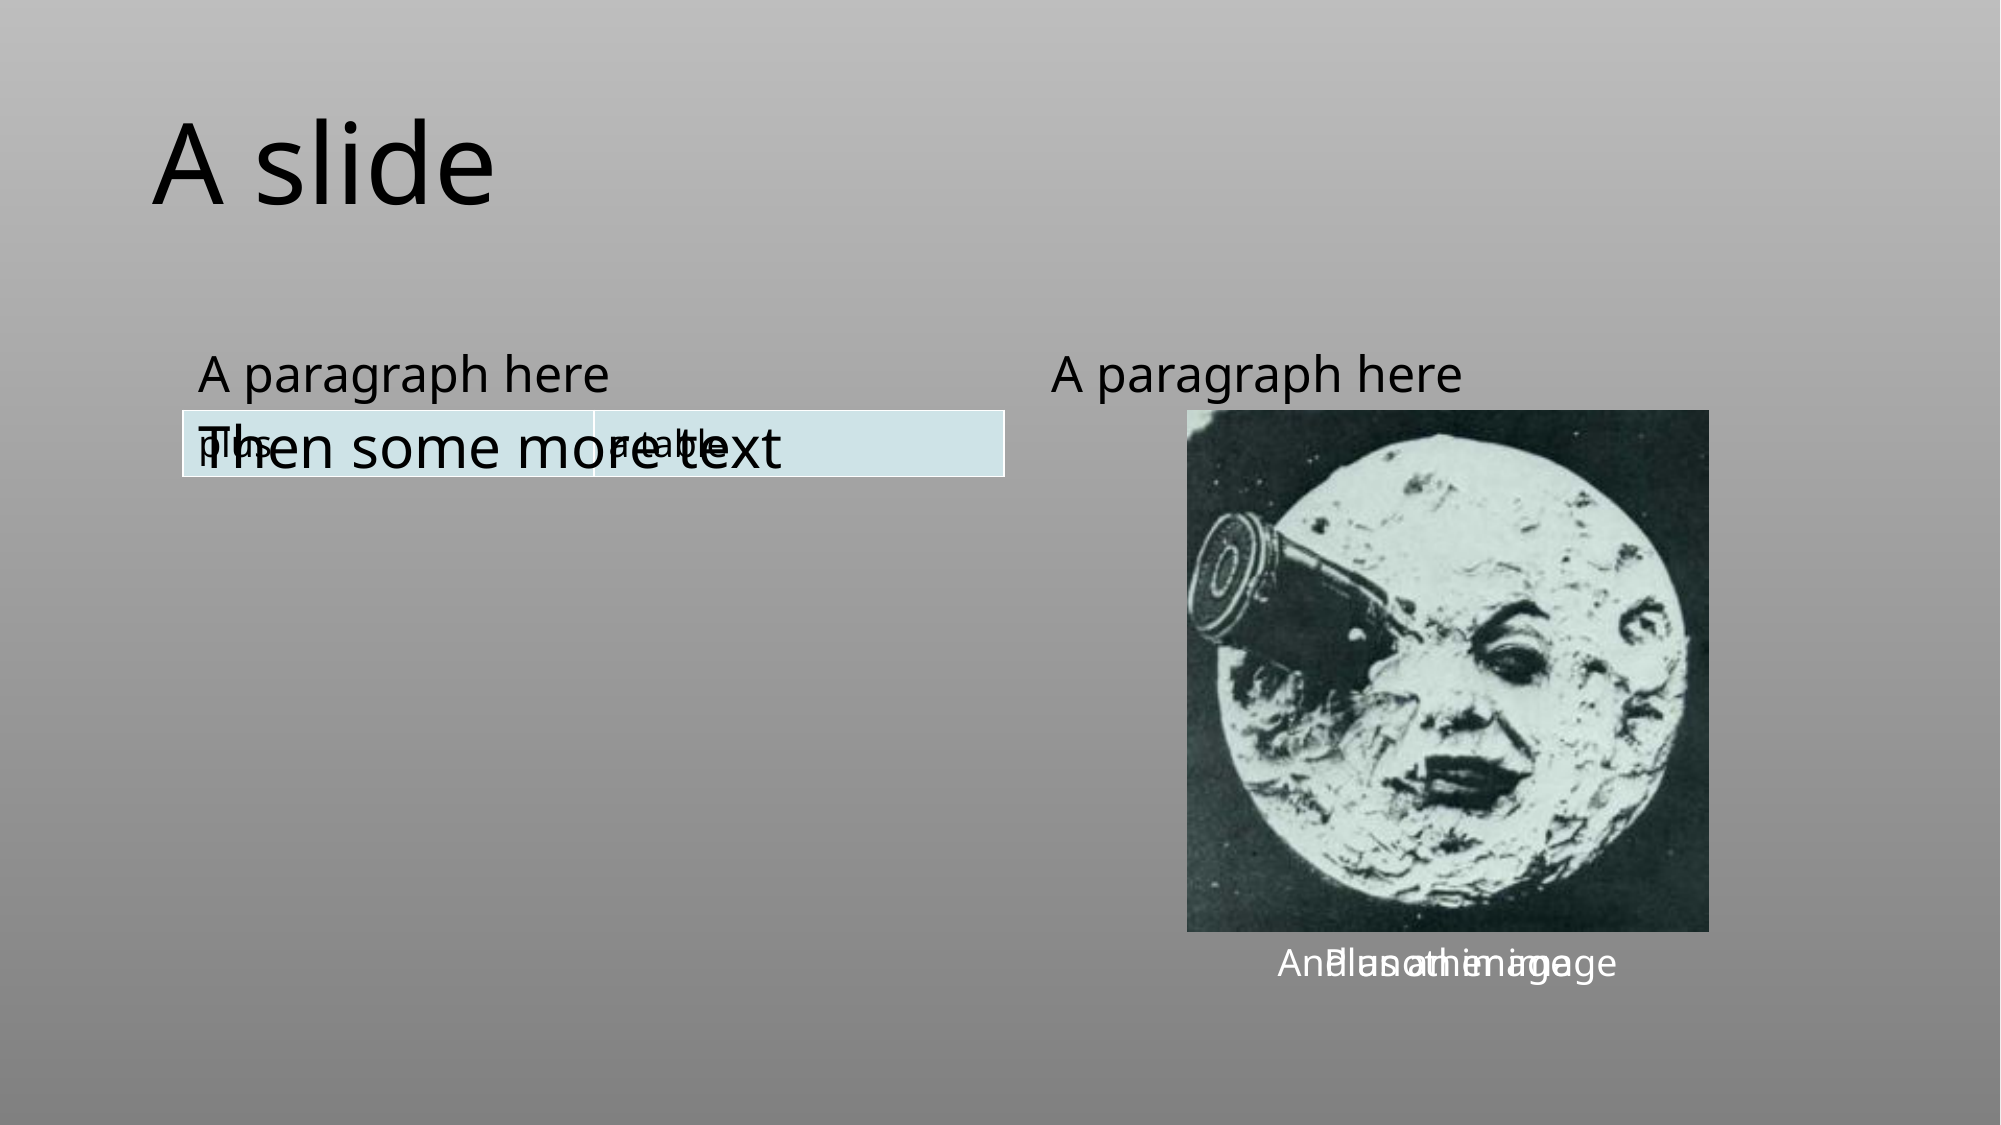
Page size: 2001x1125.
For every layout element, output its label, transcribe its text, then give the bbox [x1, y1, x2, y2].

list A paragraph here [183, 275, 1009, 410]
text_box And another image [1035, 931, 1861, 1015]
picture [0, 0, 2001, 1125]
title A slide [137, 59, 1863, 278]
list Then some more text [183, 410, 1009, 1016]
list A paragraph here [1036, 275, 1863, 411]
